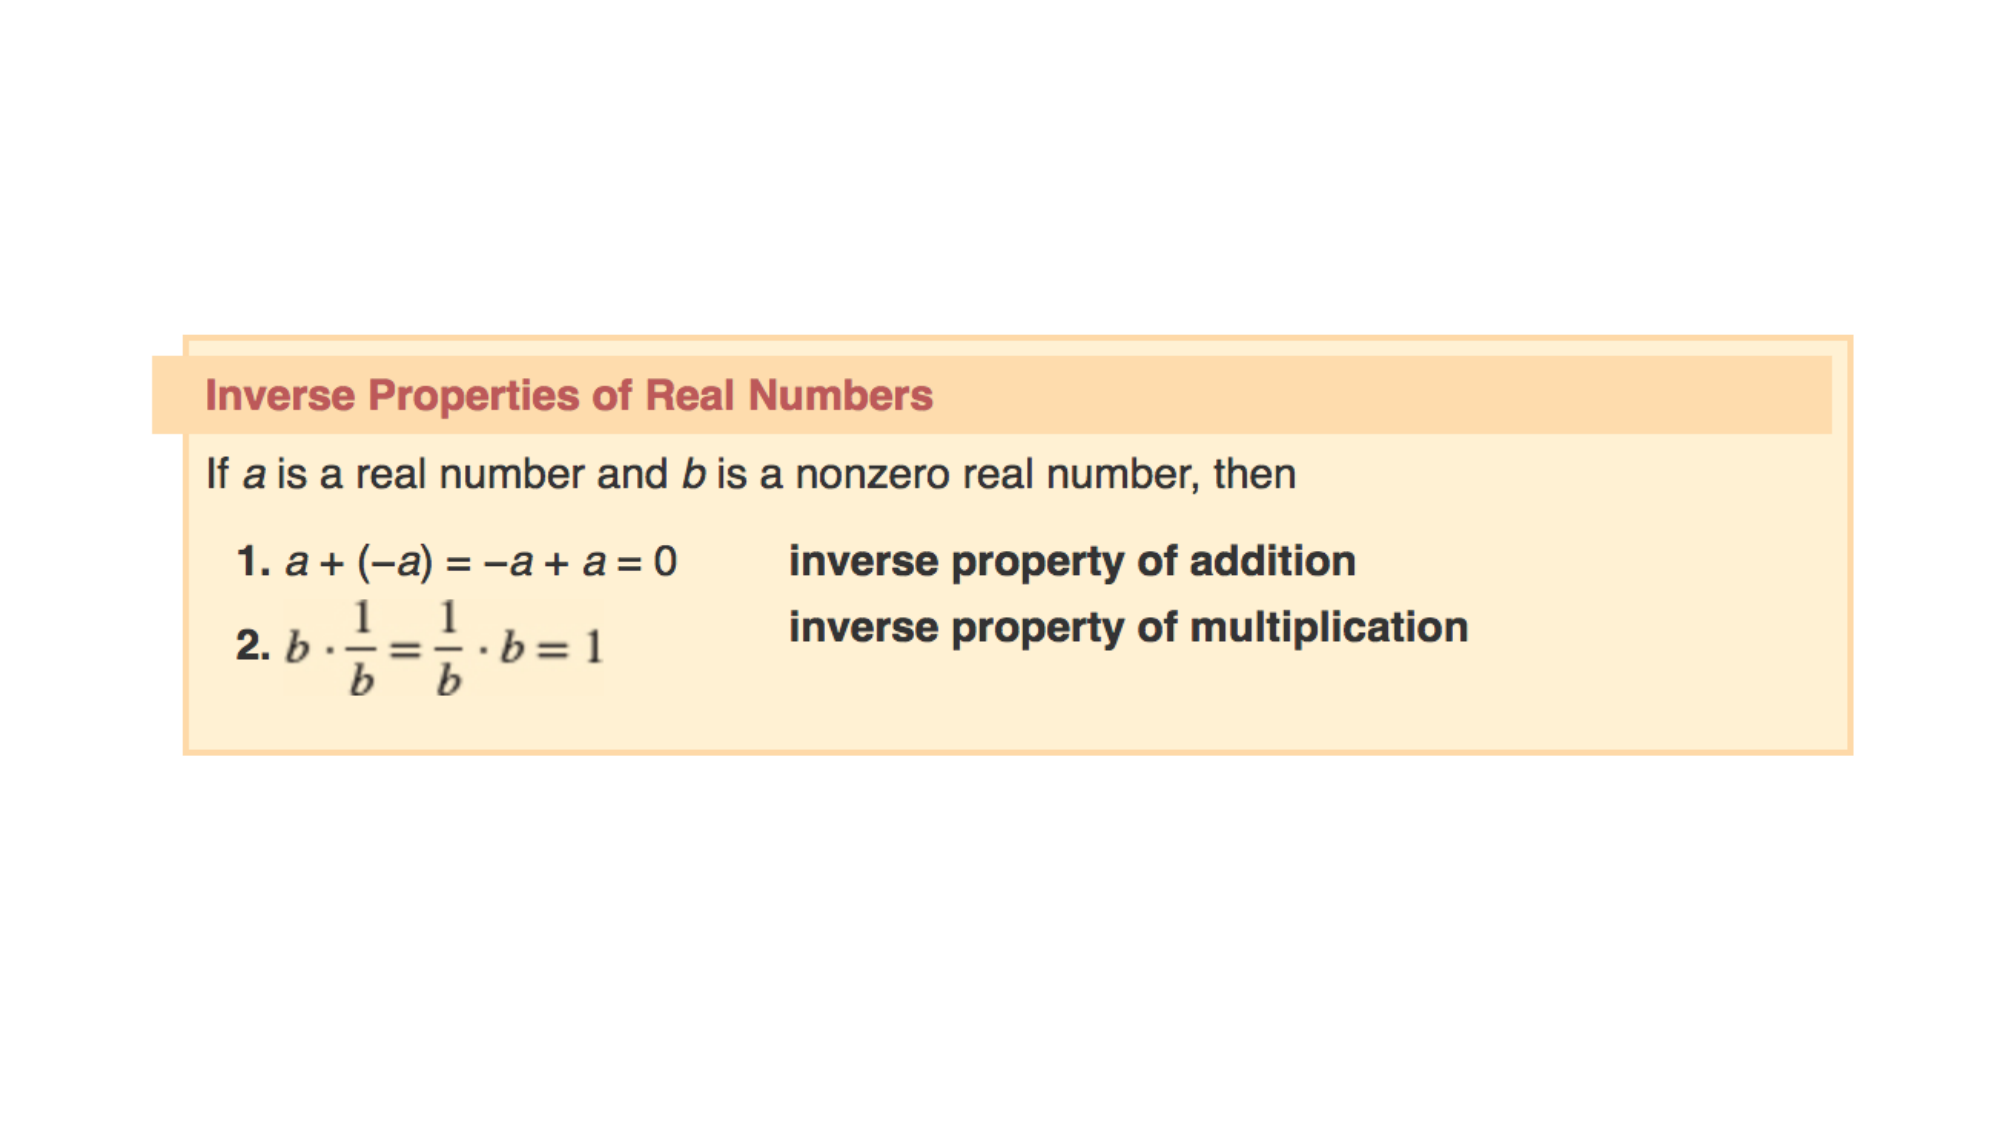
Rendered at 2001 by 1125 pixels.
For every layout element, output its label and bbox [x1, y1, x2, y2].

list [137, 86, 1863, 1014]
